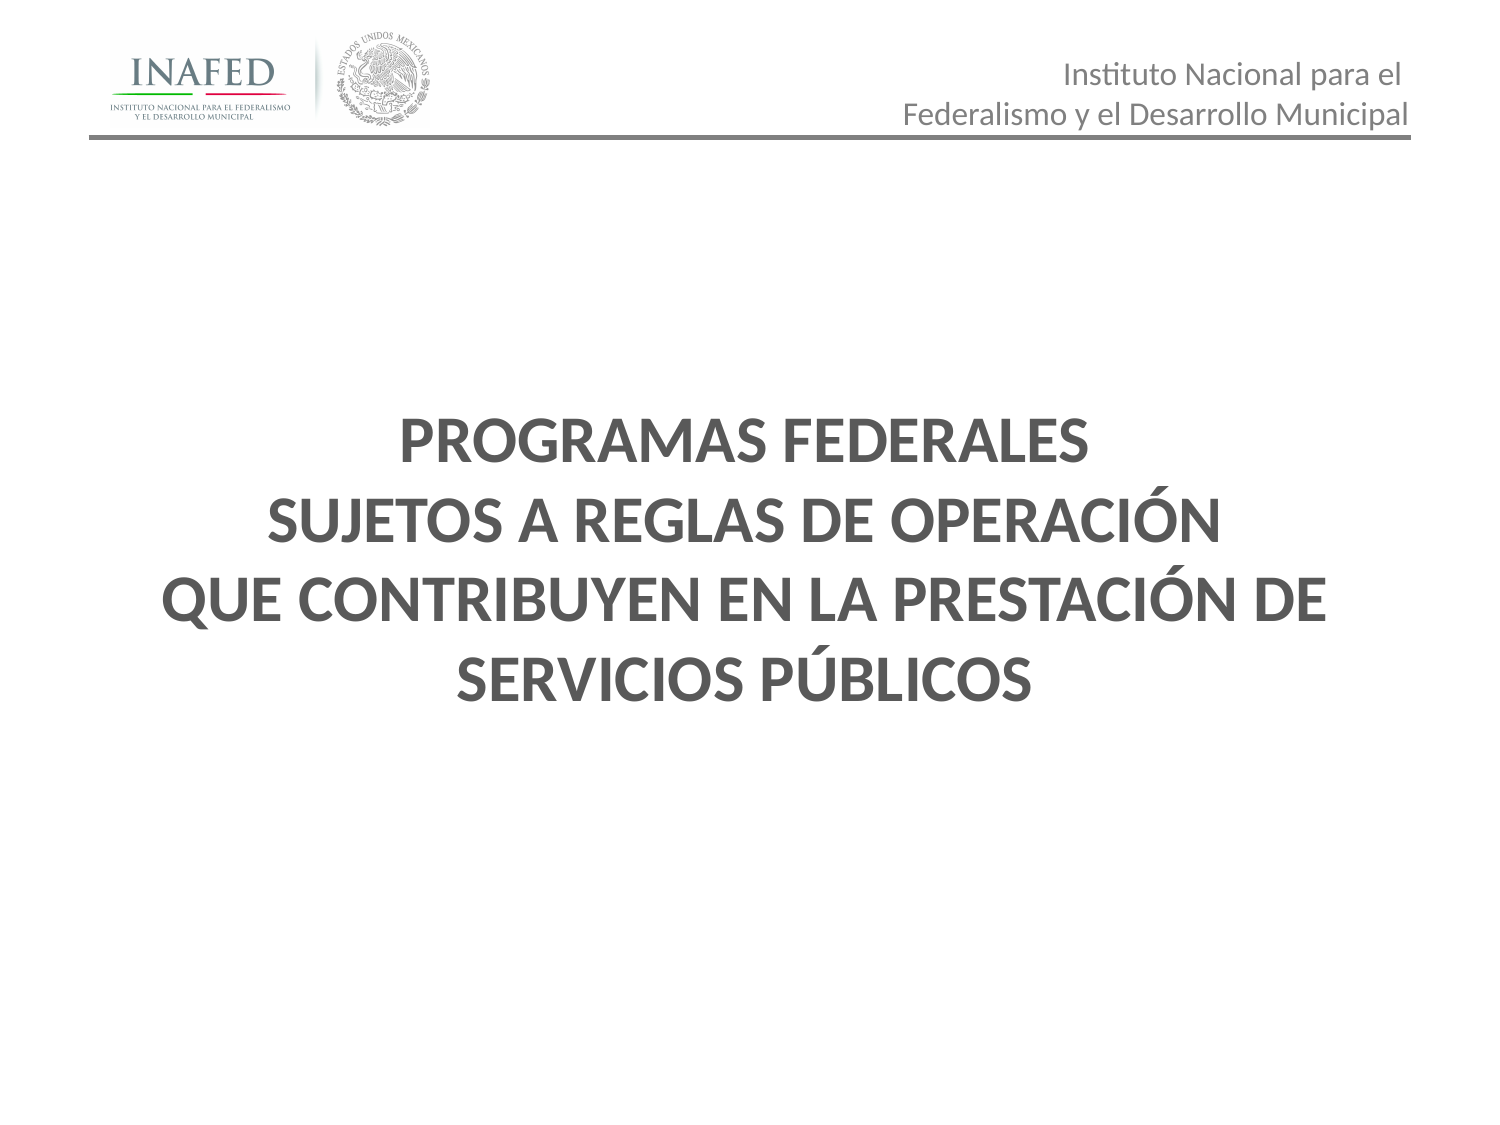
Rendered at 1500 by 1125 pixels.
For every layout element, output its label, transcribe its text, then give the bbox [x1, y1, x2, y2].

text_box Programas Federales Sujetos a Reglas de Operación que Contribuyen en la prestación de Servicios Públicos [112, 207, 1394, 843]
picture [110, 30, 430, 128]
